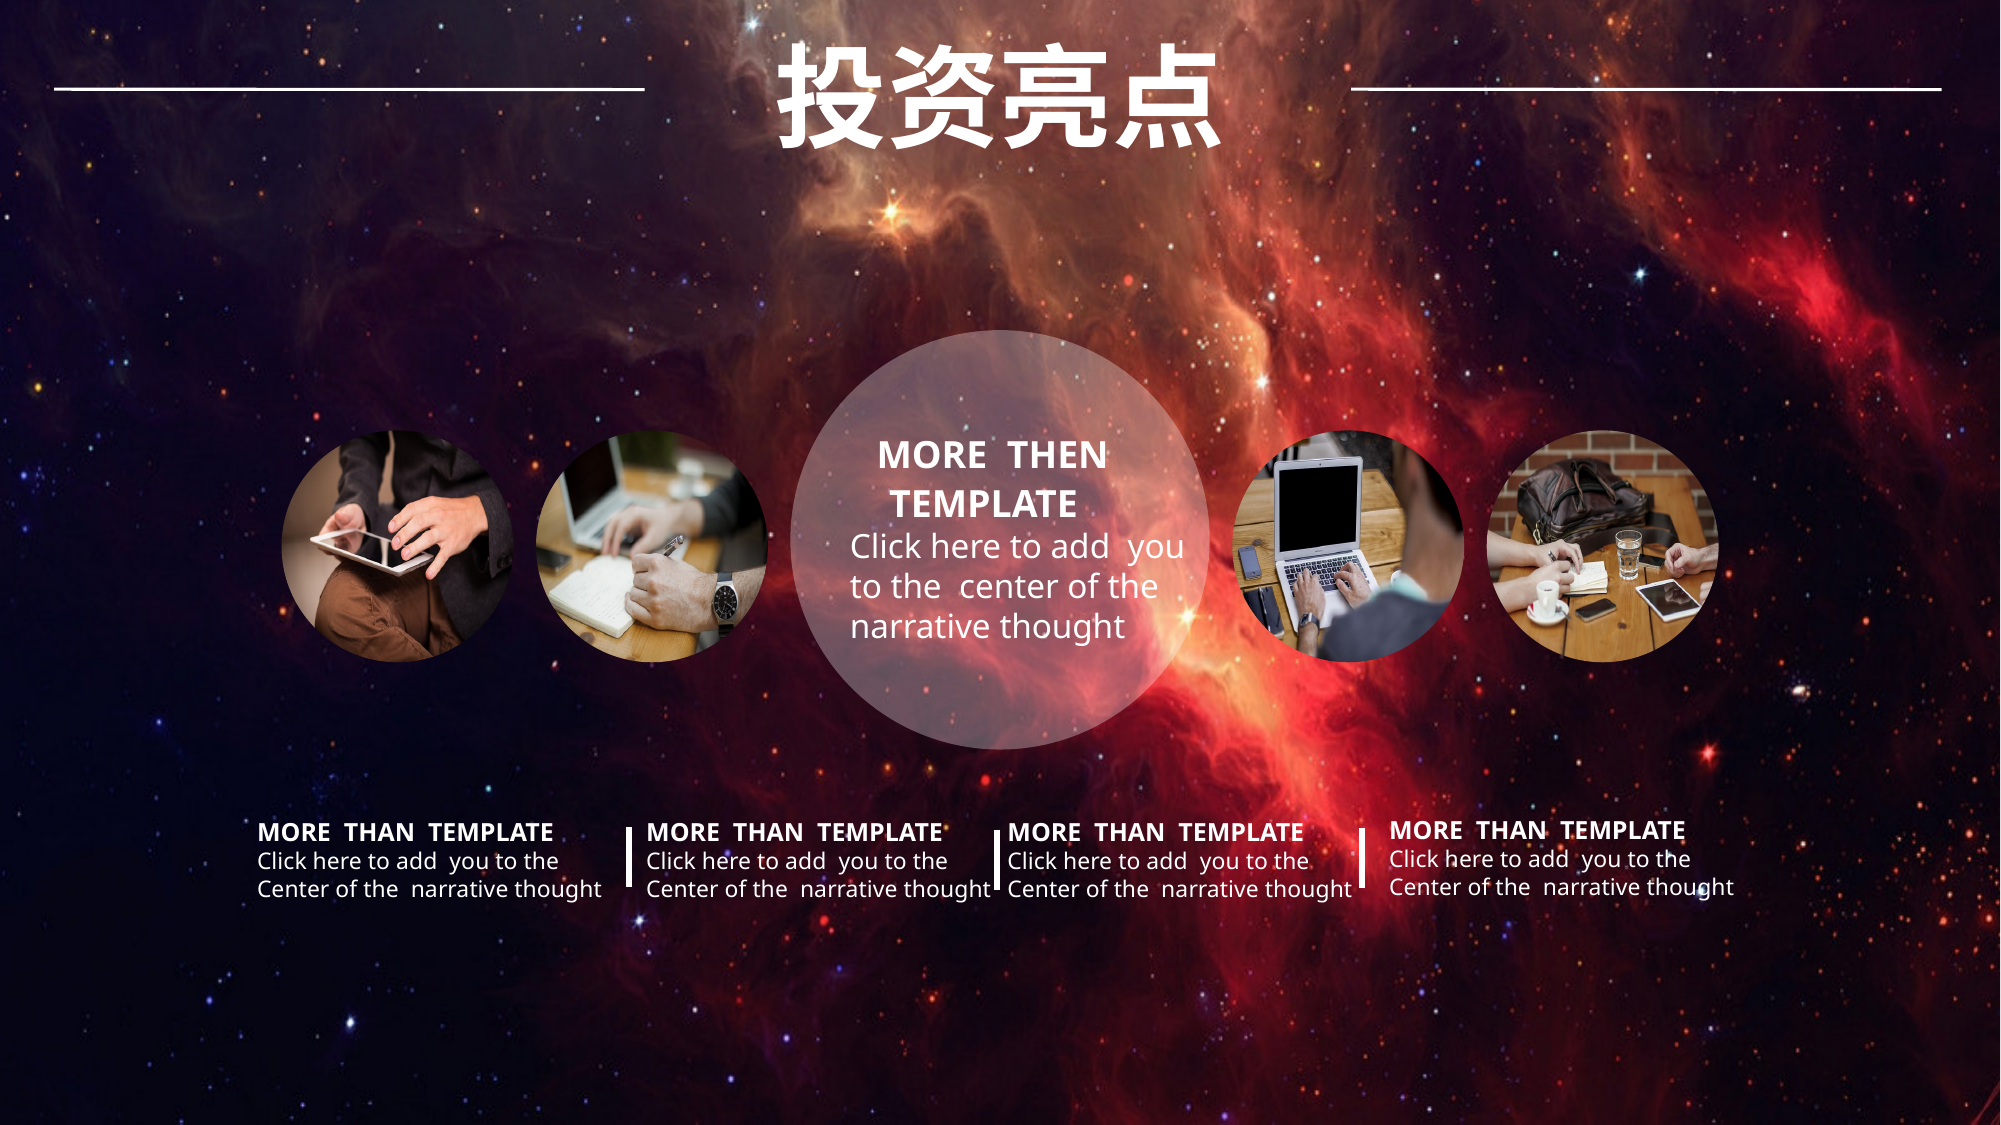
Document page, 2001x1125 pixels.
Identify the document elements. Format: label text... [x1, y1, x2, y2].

text_box [789, 408, 1178, 751]
text_box [840, 329, 1160, 402]
text_box MORE THAN TEMPLATE Click here to add you to the Center of the narrative thought [631, 809, 992, 972]
text_box [1485, 429, 1720, 664]
text_box MORE THAN TEMPLATE Click here to add you to the Center of the narrative thought [992, 809, 1368, 972]
text_box [534, 429, 769, 664]
text_box [1231, 429, 1466, 664]
text_box 投资亮点 [760, 19, 1240, 170]
text_box [280, 429, 515, 664]
text_box MORE THAN TEMPLATE Click here to add you to the Center of the narrative thought [1374, 807, 1750, 970]
picture [0, 0, 2001, 1125]
text_box MORE THAN TEMPLATE Click here to add you to the Center of the narrative thought [242, 809, 618, 972]
text_box MORE THEN TEMPLATE Click here to add you to the center of the narrative thought [835, 402, 1210, 653]
